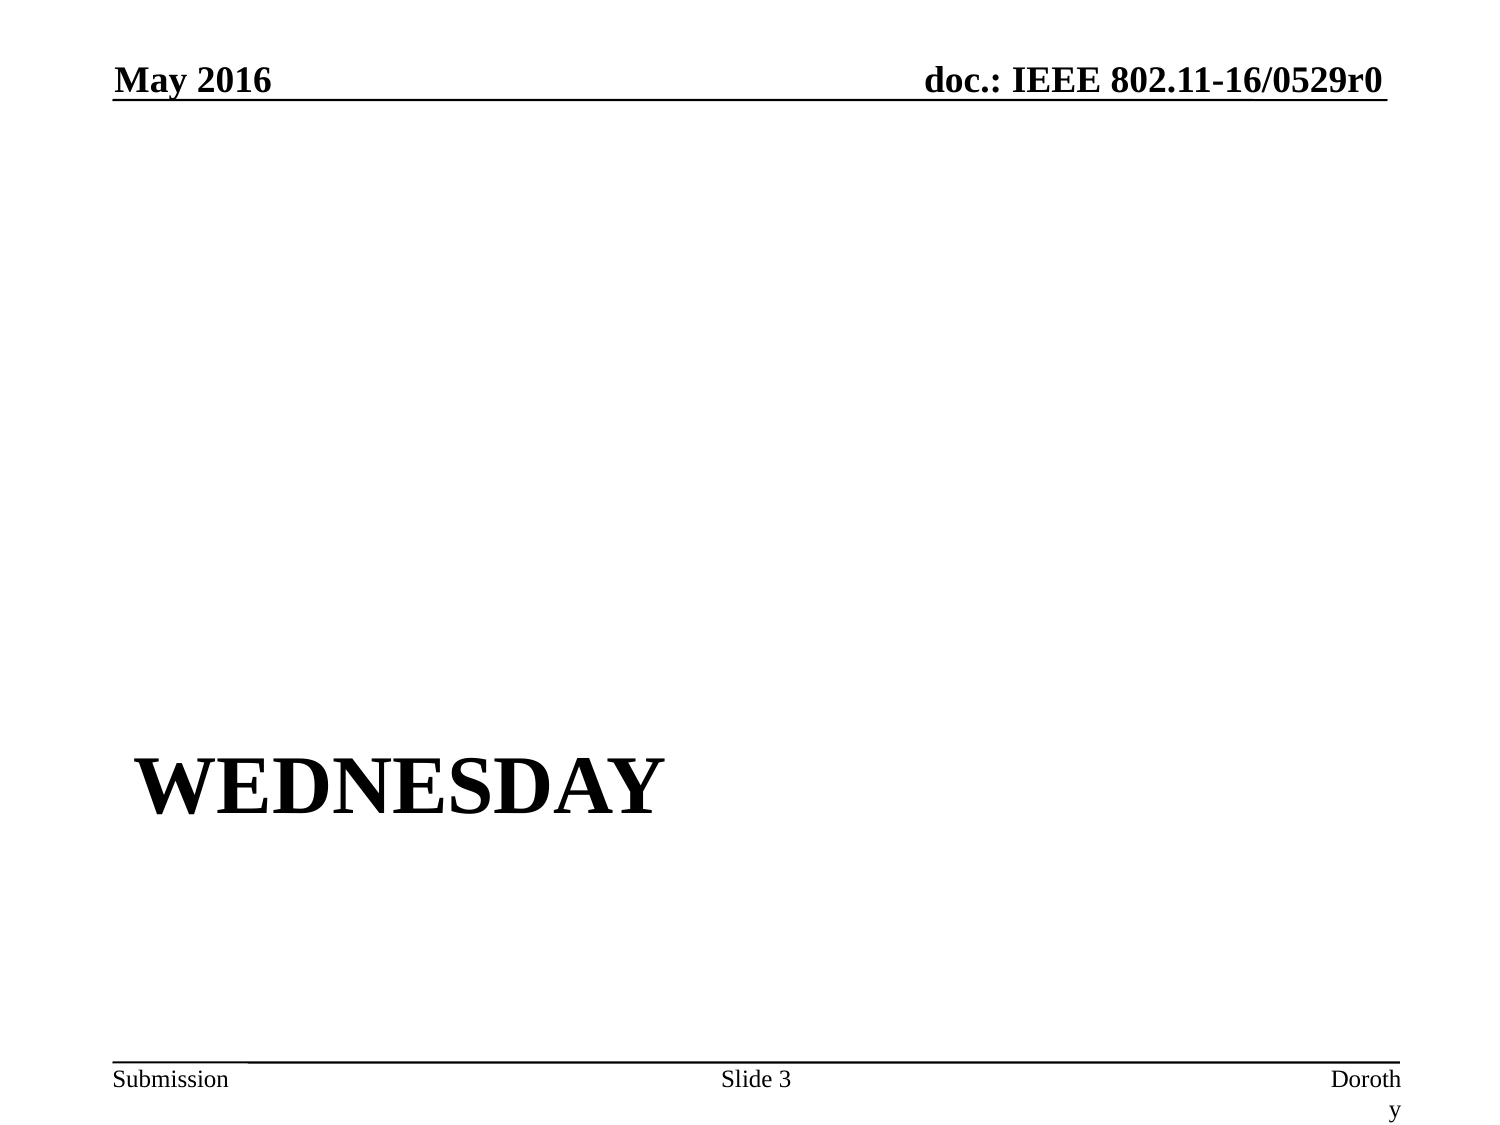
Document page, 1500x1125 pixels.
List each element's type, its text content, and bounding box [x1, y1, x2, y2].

slide_number Slide 3 [712, 1061, 800, 1093]
footer Dorothy Stanley (HP Enterprise) [1324, 1061, 1402, 1093]
title Wednesday [118, 722, 1394, 947]
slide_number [114, 54, 374, 101]
